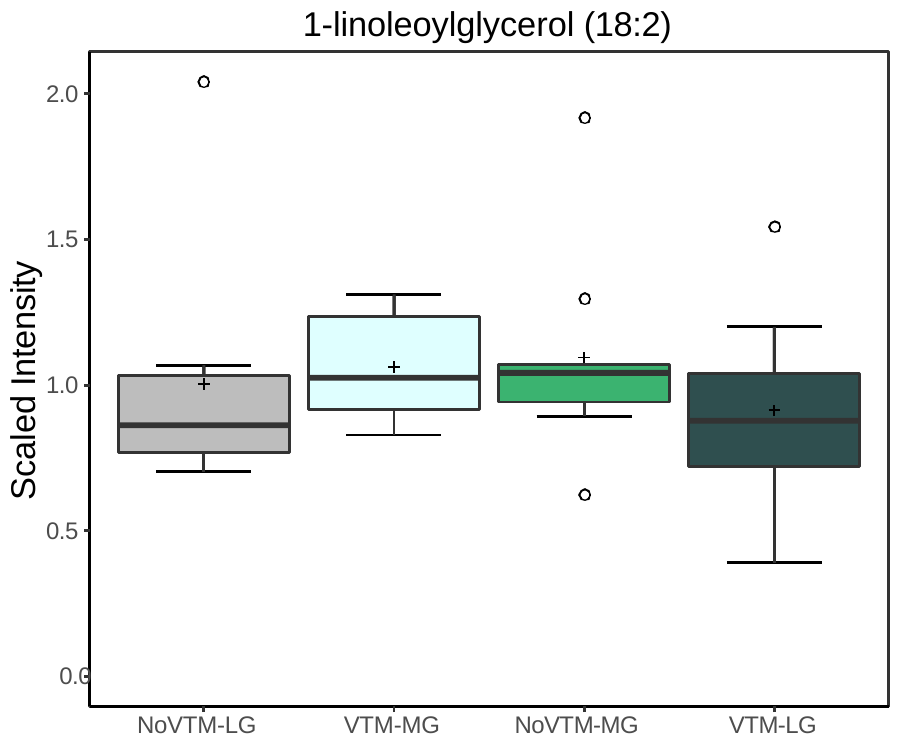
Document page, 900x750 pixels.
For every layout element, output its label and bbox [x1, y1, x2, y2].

text_box [300, 0, 678, 44]
text_box [44, 513, 82, 544]
text_box [44, 221, 82, 253]
text_box [44, 76, 82, 107]
text_box [1, 256, 82, 503]
footer [57, 661, 95, 750]
text_box [83, 50, 891, 738]
slide_number [134, 713, 275, 750]
